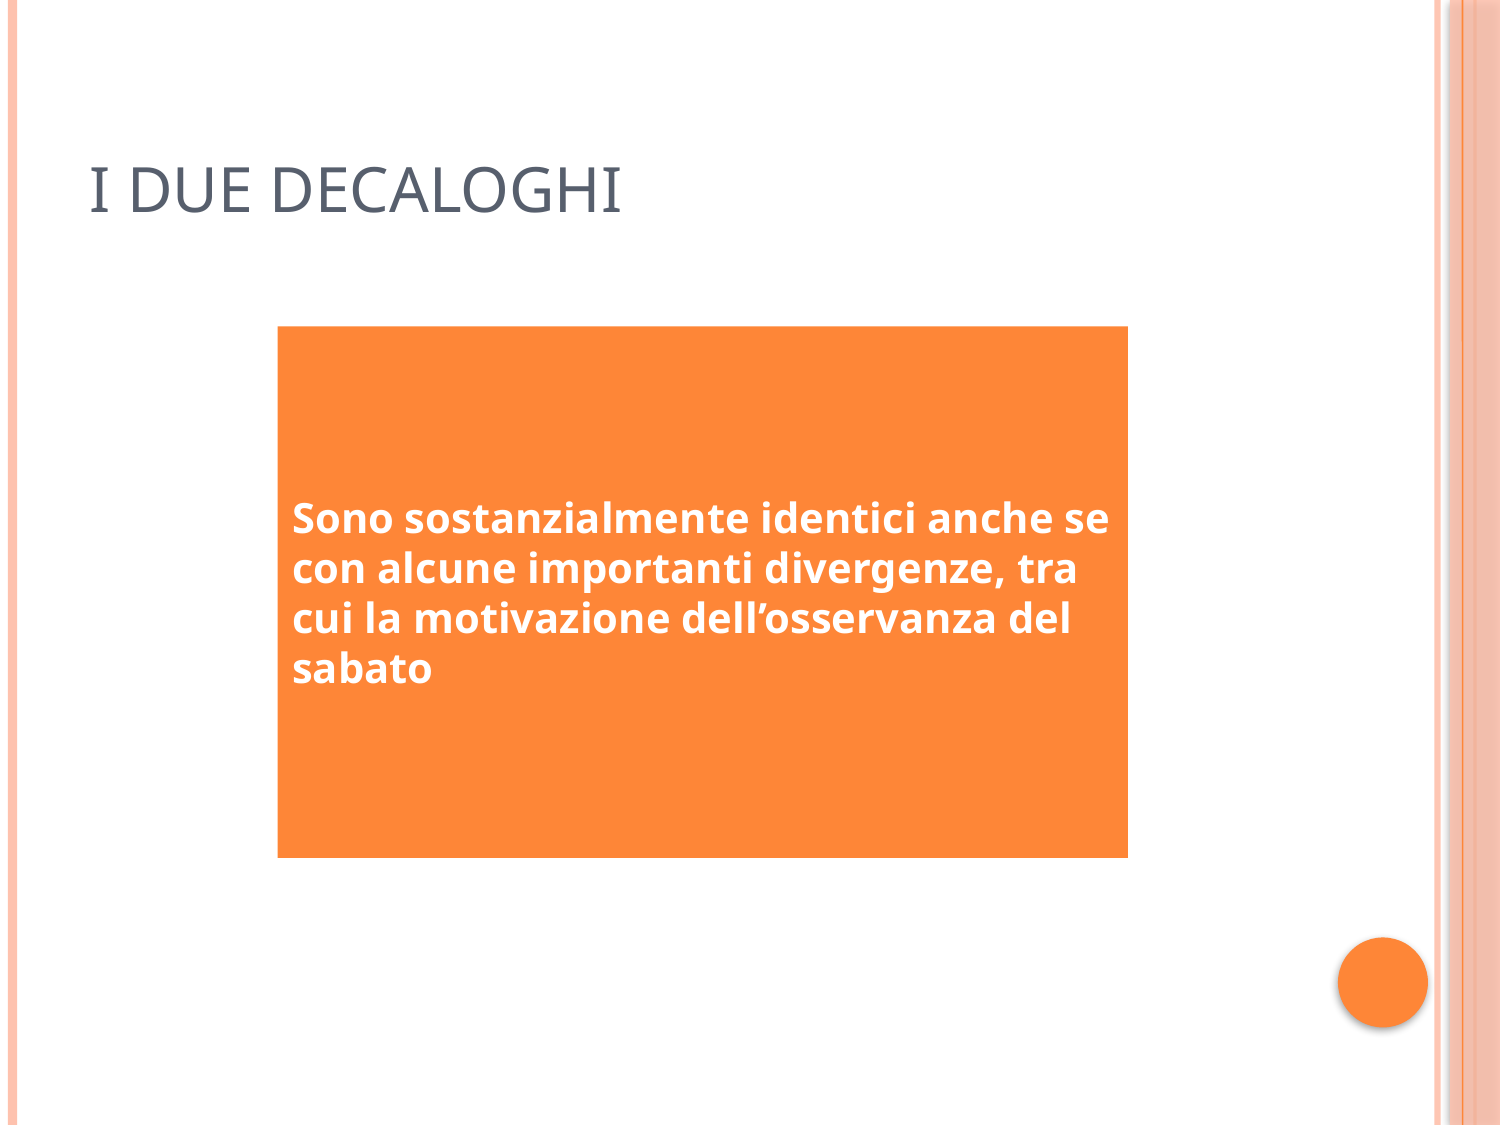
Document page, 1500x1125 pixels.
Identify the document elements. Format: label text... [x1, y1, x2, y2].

list Sono sostanzialmente identici anche se con alcune importanti divergenze, tra cui la motivazione dell’osservanza del sabato [277, 326, 1128, 858]
title I due decaloghi [75, 44, 1313, 233]
